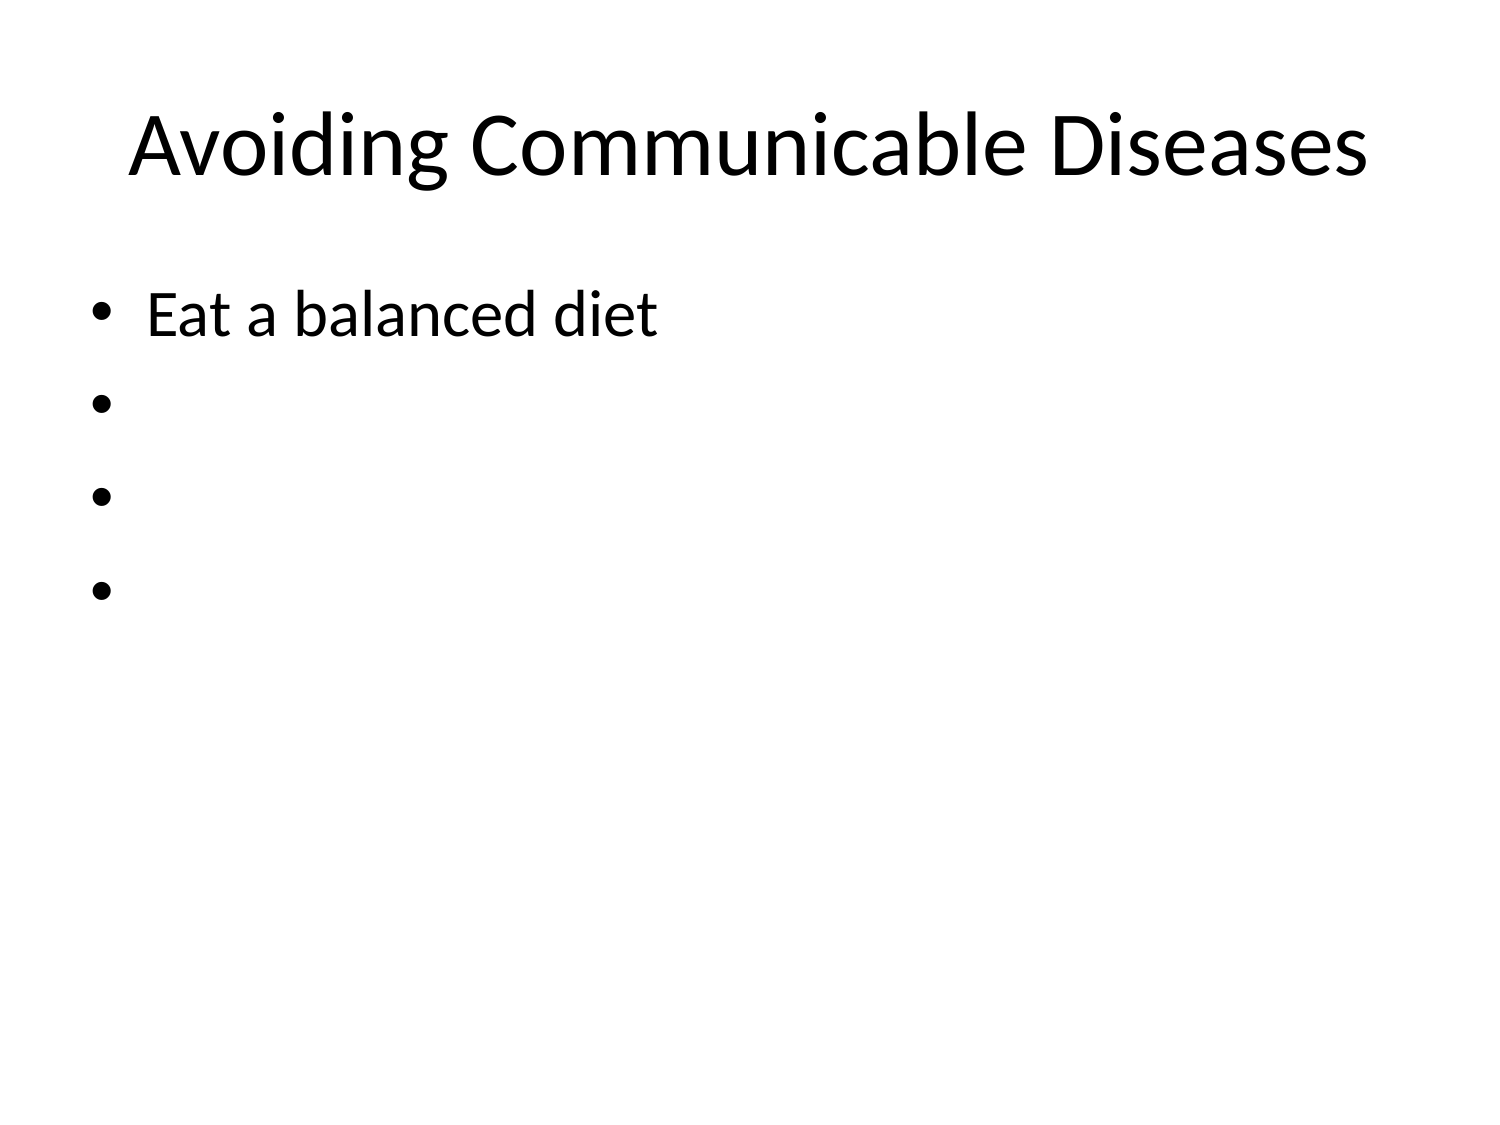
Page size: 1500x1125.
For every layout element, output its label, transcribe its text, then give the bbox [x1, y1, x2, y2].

list Eat a balanced diet [75, 262, 1425, 1005]
title Avoiding Communicable Diseases [75, 45, 1425, 233]
